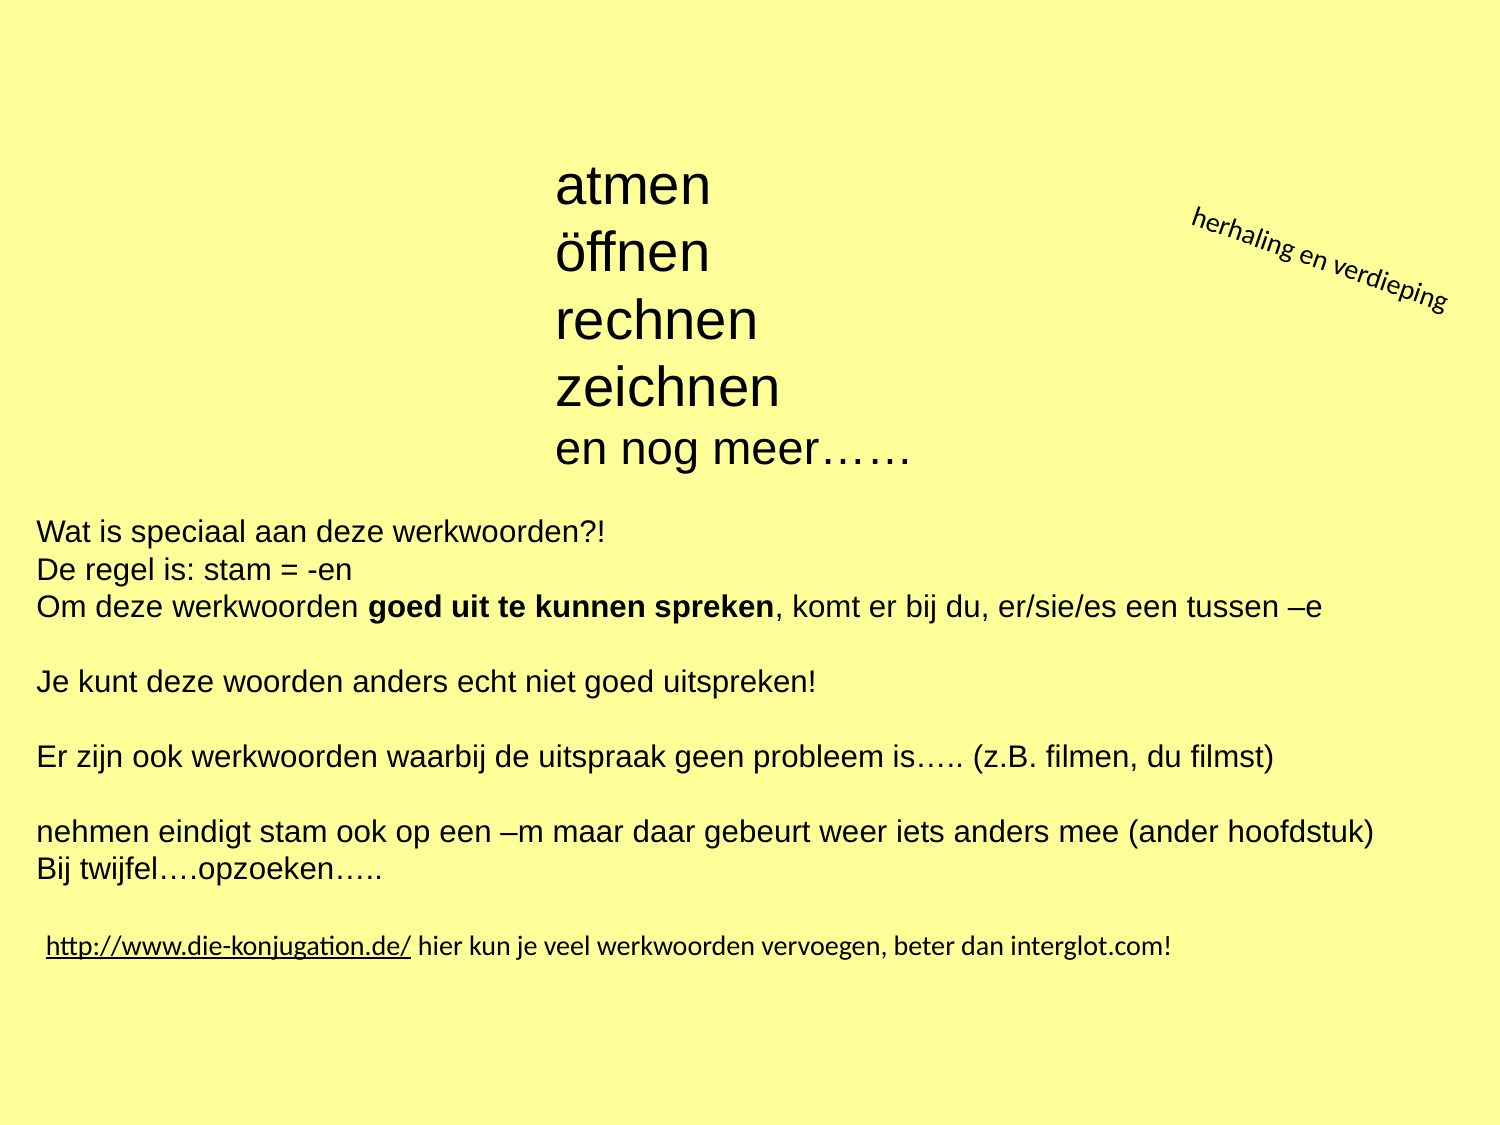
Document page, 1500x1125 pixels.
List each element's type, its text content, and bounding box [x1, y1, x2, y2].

text_box atmen öffnen rechnen zeichnen en nog meer…… Wat is speciaal aan deze werkwoorden?! De regel is: stam = -en Om deze werkwoorden goed uit te kunnen spreken, komt er bij du, er/sie/es een tussen –e Je kunt deze woorden anders echt niet goed uitspreken! Er zijn ook werkwoorden waarbij de uitspraak geen probleem is….. (z.B. filmen, du filmst) nehmen eindigt stam ook op een –m maar daar gebeurt weer iets anders mee (ander hoofdstuk) Bij twijfel….opzoeken….. [21, 140, 1500, 894]
text_box herhaling en verdieping [1171, 186, 1471, 330]
text_box http://www.die-konjugation.de/ hier kun je veel werkwoorden vervoegen, beter dan interglot.com! [31, 919, 1195, 969]
